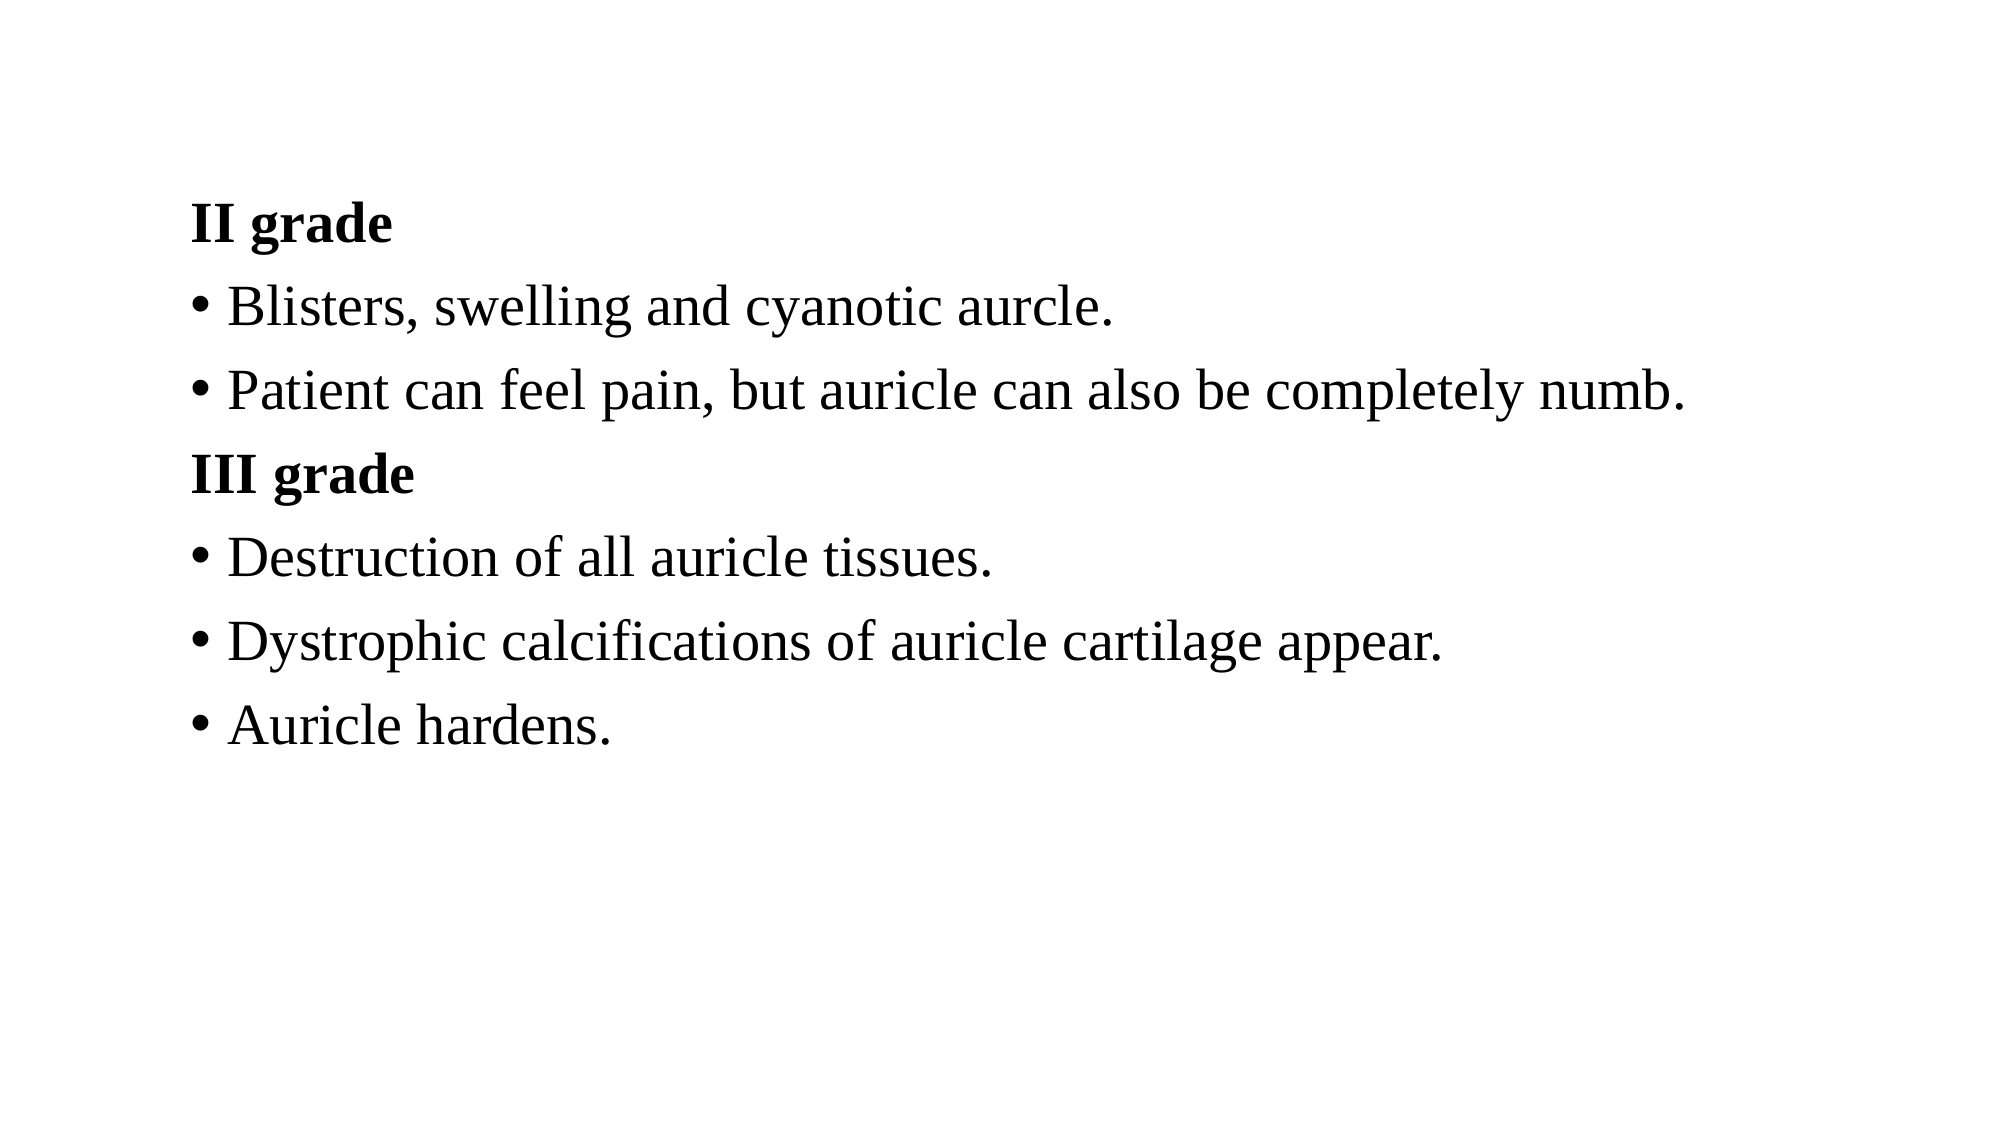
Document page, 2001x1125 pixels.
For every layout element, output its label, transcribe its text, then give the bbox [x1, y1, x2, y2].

list II grade Blisters, swelling and cyanotic aurcle. Patient can feel pain, but auricle can also be completely numb. III grade Destruction of all auricle tissues. Dystrophic calcifications of auricle cartilage appear. Auricle hardens. [175, 184, 1901, 899]
